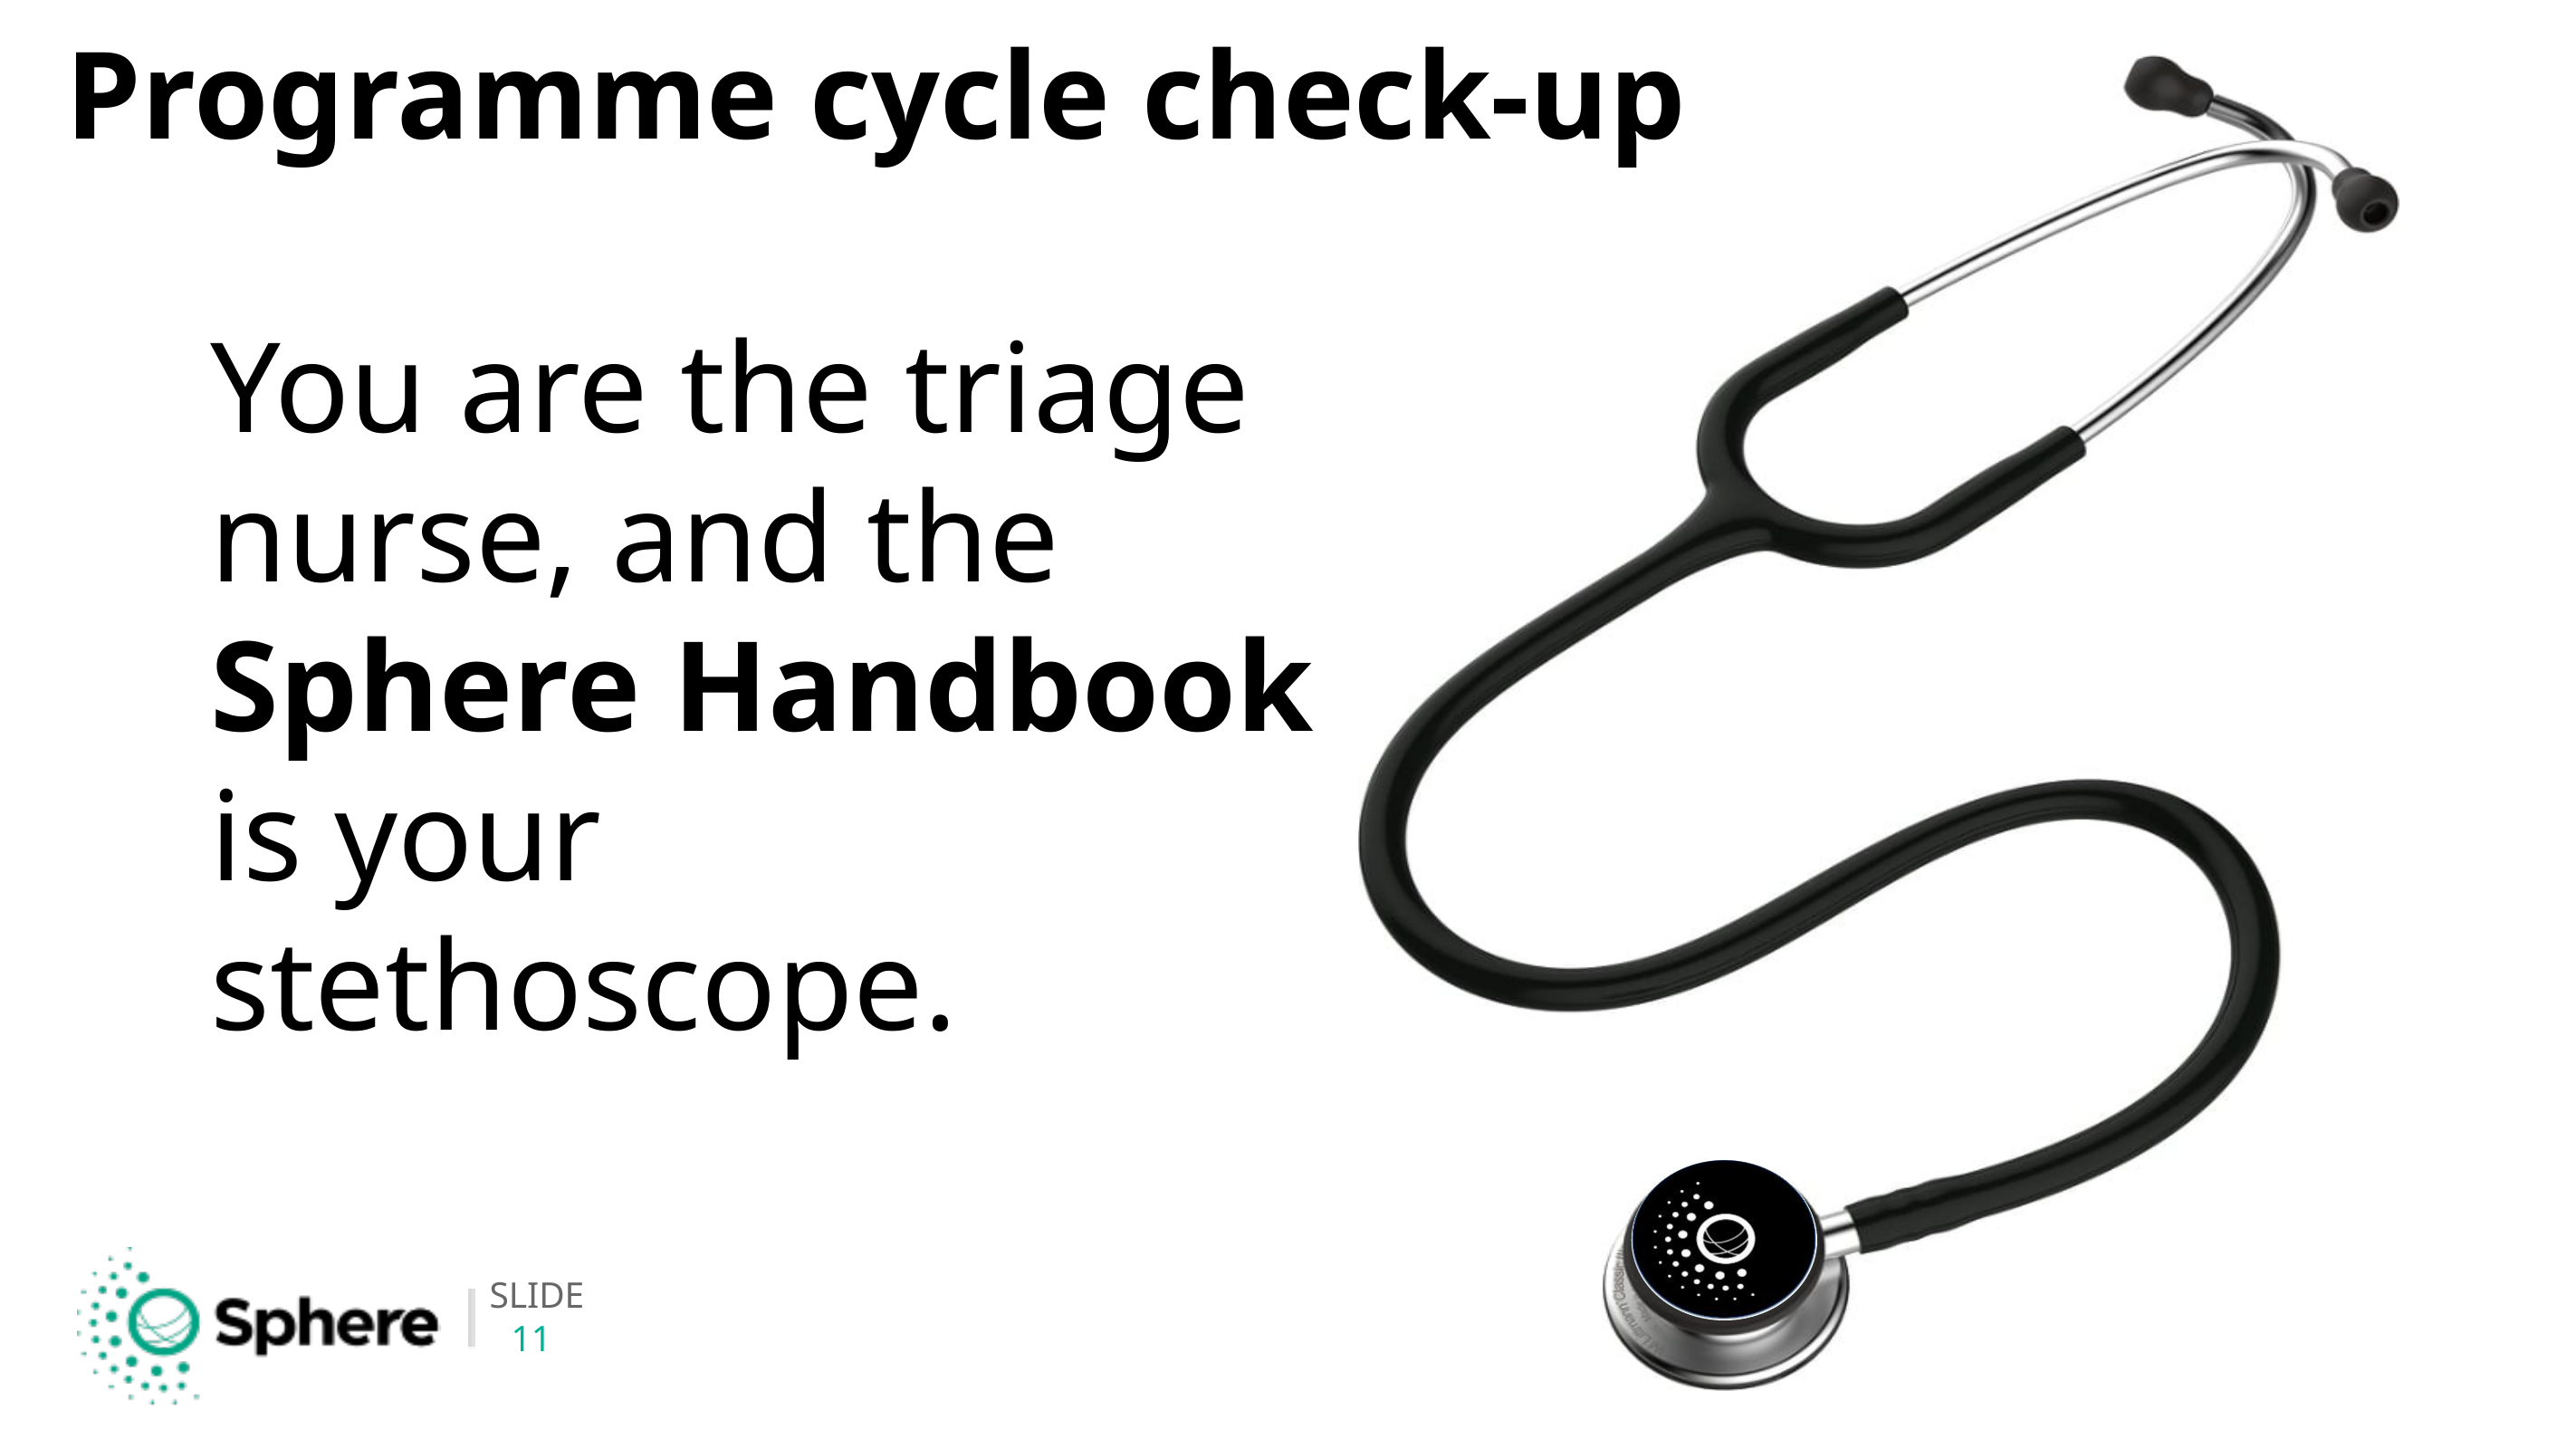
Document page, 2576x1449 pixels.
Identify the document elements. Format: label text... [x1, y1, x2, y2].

picture [77, 1247, 441, 1407]
picture [468, 1289, 479, 1349]
text_box You are the triage nurse, and the Sphere Handbook is your stethoscope. [203, 301, 1352, 1063]
slide_number 11 [503, 1308, 560, 1367]
title Programme cycle check-up [57, 10, 1352, 179]
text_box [1357, 0, 2400, 1449]
